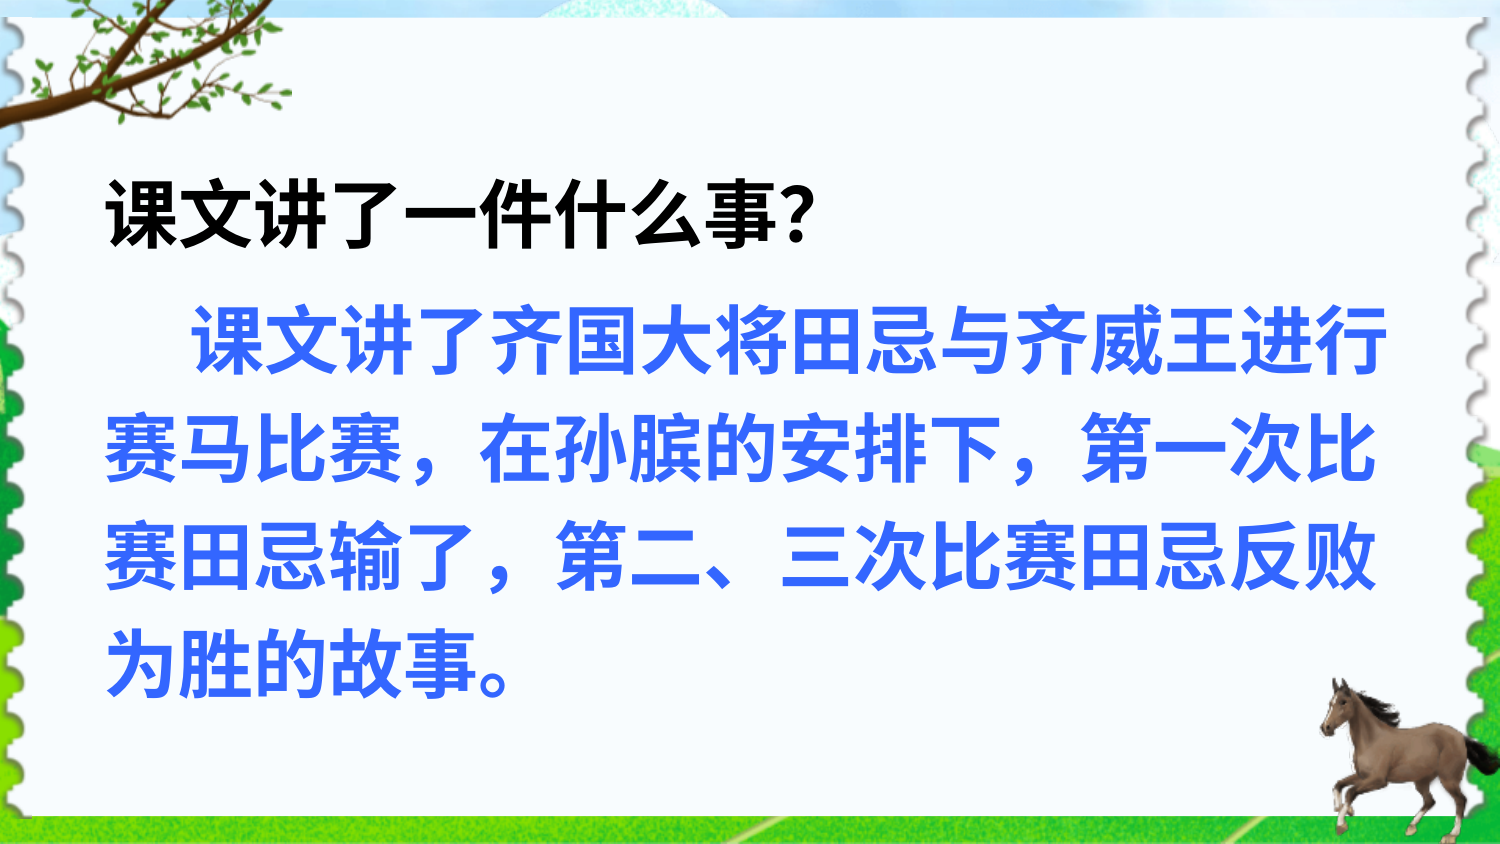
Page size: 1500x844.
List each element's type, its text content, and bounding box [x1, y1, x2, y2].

text_box 课文讲了一件什么事？ [88, 137, 987, 265]
picture [0, 0, 1500, 844]
text_box 课文讲了齐国大将田忌与齐威王进行赛马比赛，在孙膑的安排下，第一次比赛田忌输了，第二、三次比赛田忌反败为胜的故事。 [88, 268, 1412, 715]
